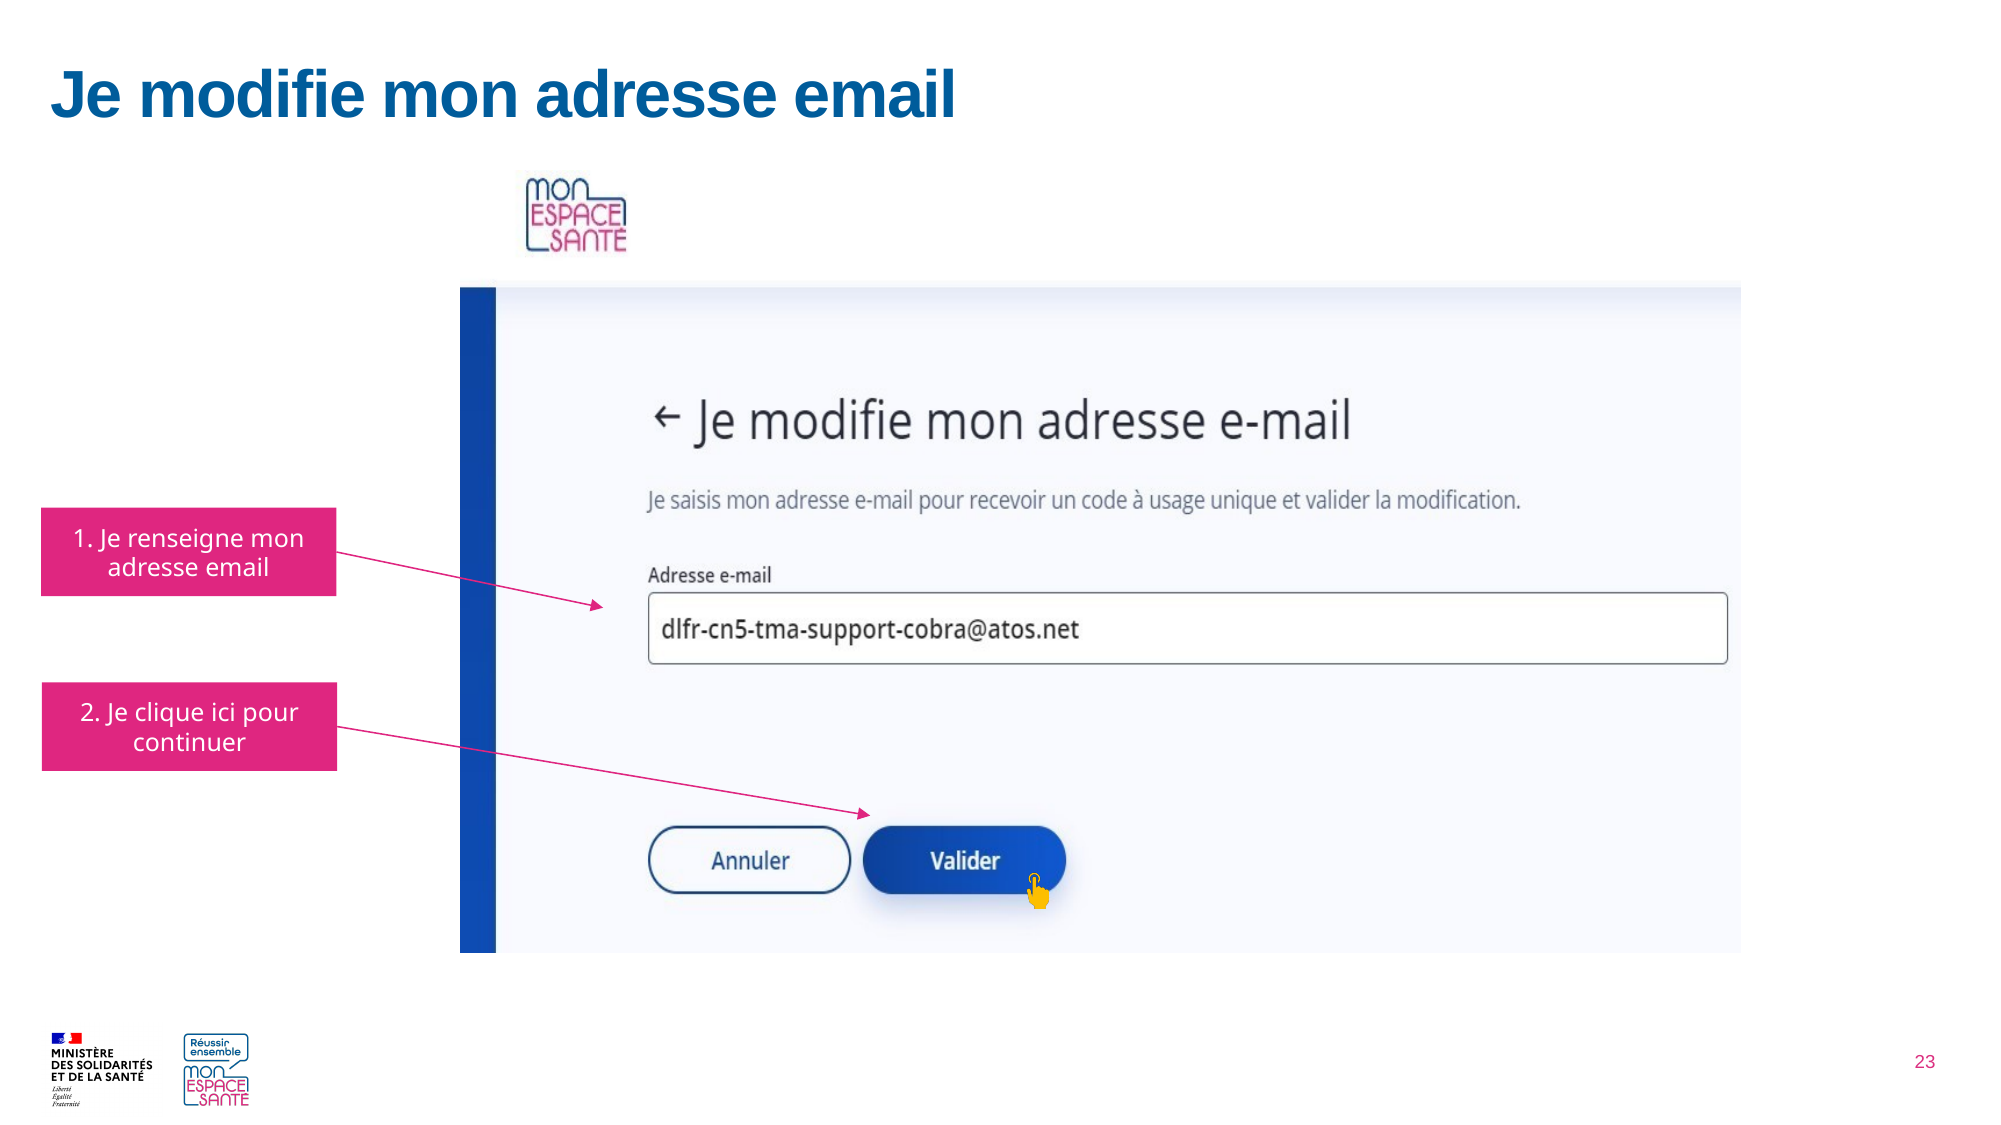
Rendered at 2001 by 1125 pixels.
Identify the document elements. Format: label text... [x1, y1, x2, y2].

picture [1016, 870, 1059, 913]
picture [172, 1022, 260, 1117]
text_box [460, 170, 1741, 953]
title Je modifie mon adresse email [41, 41, 1945, 155]
slide_number 22 [1905, 1040, 1958, 1081]
picture [41, 1022, 163, 1117]
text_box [41, 682, 871, 816]
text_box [40, 507, 604, 608]
